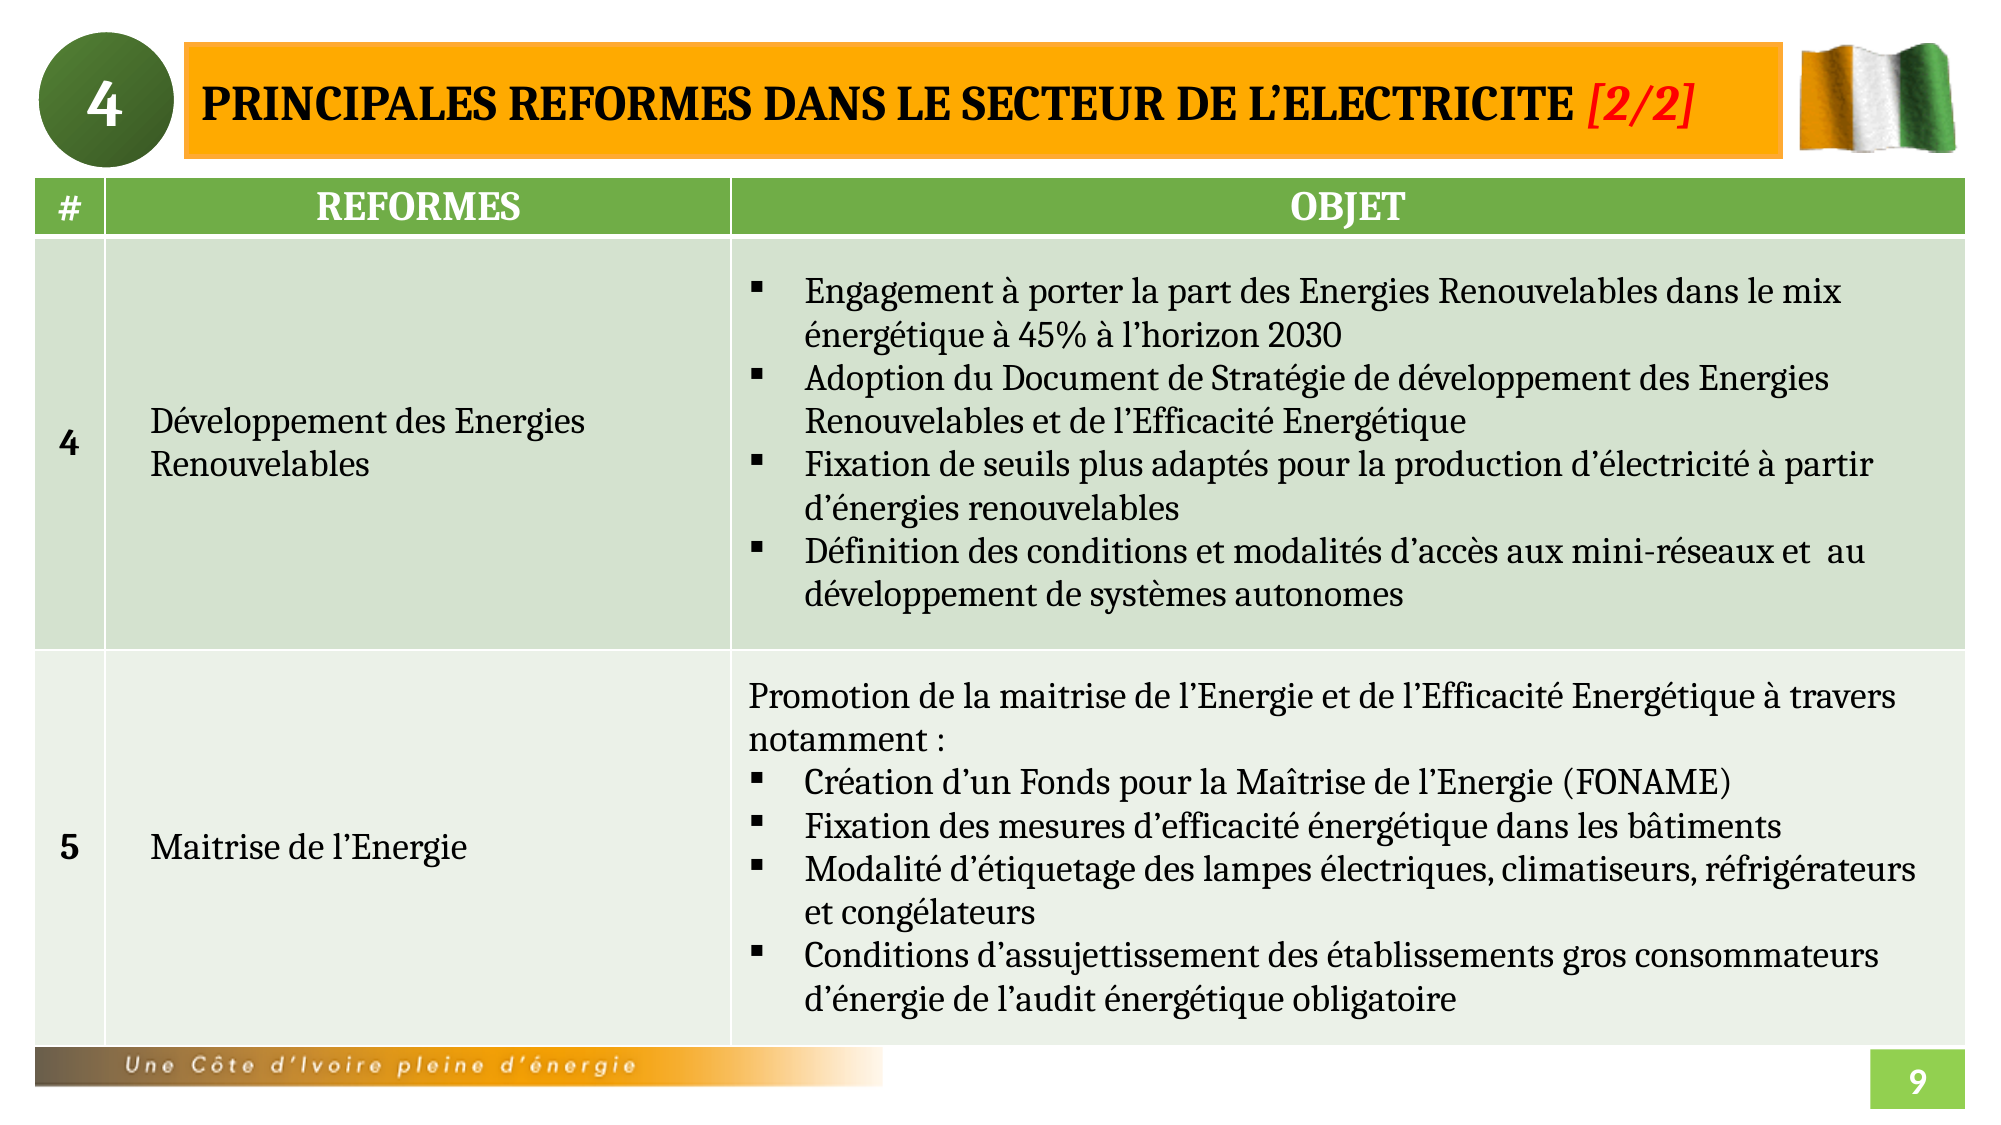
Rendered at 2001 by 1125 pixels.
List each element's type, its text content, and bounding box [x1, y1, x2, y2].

text_box 4 [35, 29, 178, 171]
picture [35, 1047, 883, 1090]
title PRINCIPALES REFORMES DANS LE SECTEUR DE L’ELECTRICITE [2/2] [185, 43, 1782, 157]
table_cell 4 [35, 239, 104, 649]
table_cell Promotion de la maitrise de l’Energie et de l’Efficacité Energétique à travers notamment : Création d’un Fonds pour la Maîtrise de l’Energie (FONAME) Fixation des mesures d’efficacité énergétique dans les bâtiments Modalité d’étiquetage des lampes électriques, climatiseurs, réfrigérateurs et congélateurs Conditions d’assujettissement des établissements gros consommateurs d’énergie de l’audit énergétique obligatoire [732, 651, 1965, 1045]
table_header # [35, 178, 104, 234]
table_cell 5 [35, 651, 104, 1045]
table_header REFORMES [106, 178, 730, 234]
table_cell Maitrise de l’Energie [106, 651, 730, 1045]
table_header OBJET [732, 178, 1965, 234]
picture [1798, 43, 1964, 153]
table_cell Engagement à porter la part des Energies Renouvelables dans le mix énergétique à 45% à l’horizon 2030 Adoption du Document de Stratégie de développement des Energies Renouvelables et de l’Efficacité Energétique Fixation de seuils plus adaptés pour la production d’électricité à partir d’énergies renouvelables Définition des conditions et modalités d’accès aux mini-réseaux et au développement de systèmes autonomes [732, 239, 1965, 649]
table_cell Développement des Energies Renouvelables [106, 239, 730, 649]
